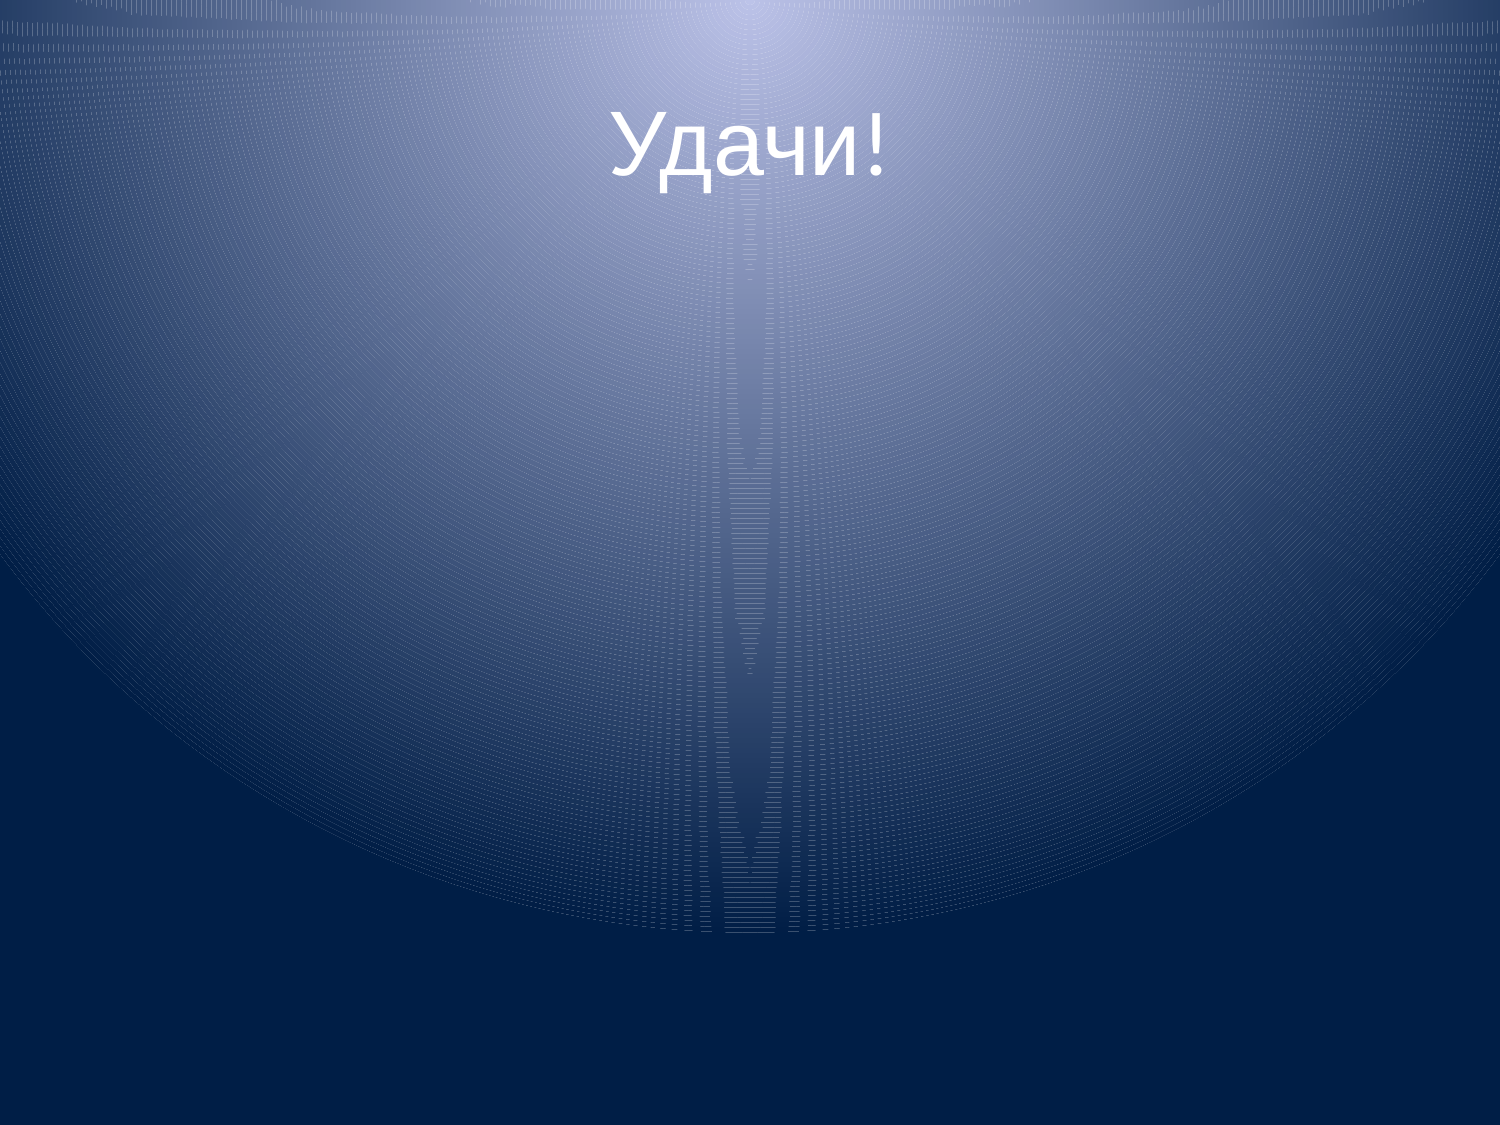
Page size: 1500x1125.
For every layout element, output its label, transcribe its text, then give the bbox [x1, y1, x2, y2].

title Удачи! [74, 44, 1426, 233]
